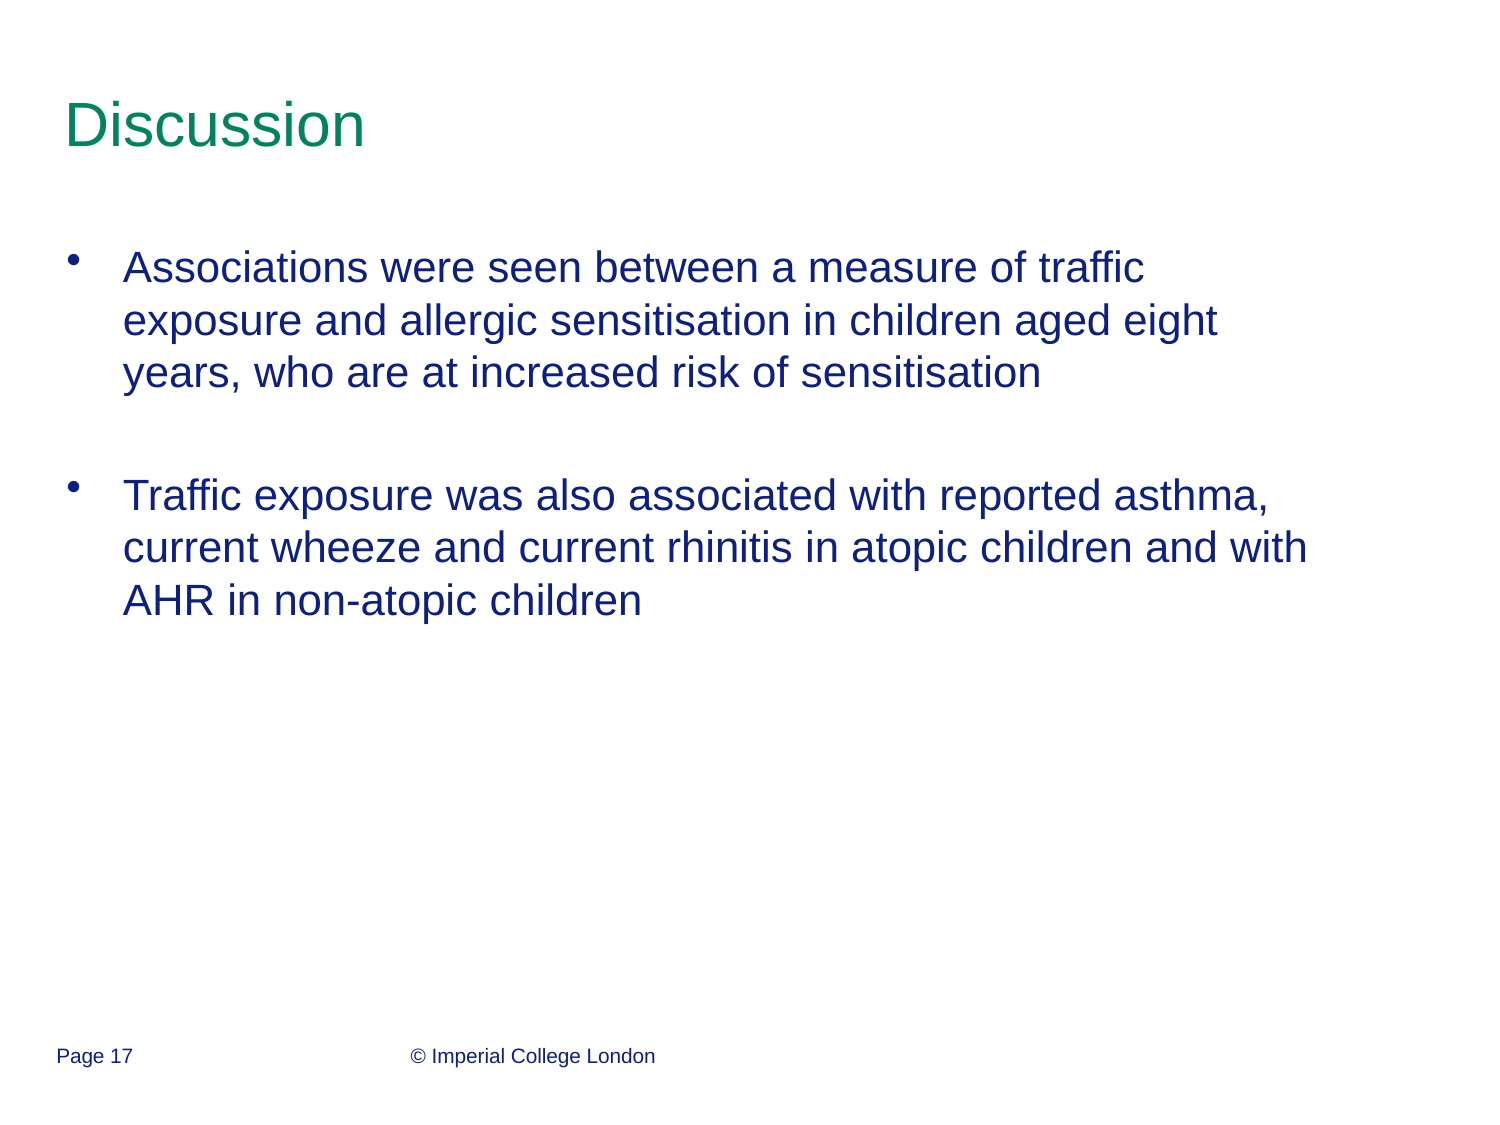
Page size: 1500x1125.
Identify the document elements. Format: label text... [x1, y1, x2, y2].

title Discussion [48, 27, 1325, 216]
list Associations were seen between a measure of traffic exposure and allergic sensitisation in children aged eight years, who are at increased risk of sensitisation Traffic exposure was also associated with reported asthma, current wheeze and current rhinitis in atopic children and with AHR in non-atopic children [51, 230, 1327, 907]
slide_number Page 17 [40, 1034, 392, 1114]
footer © Imperial College London [395, 1034, 871, 1114]
